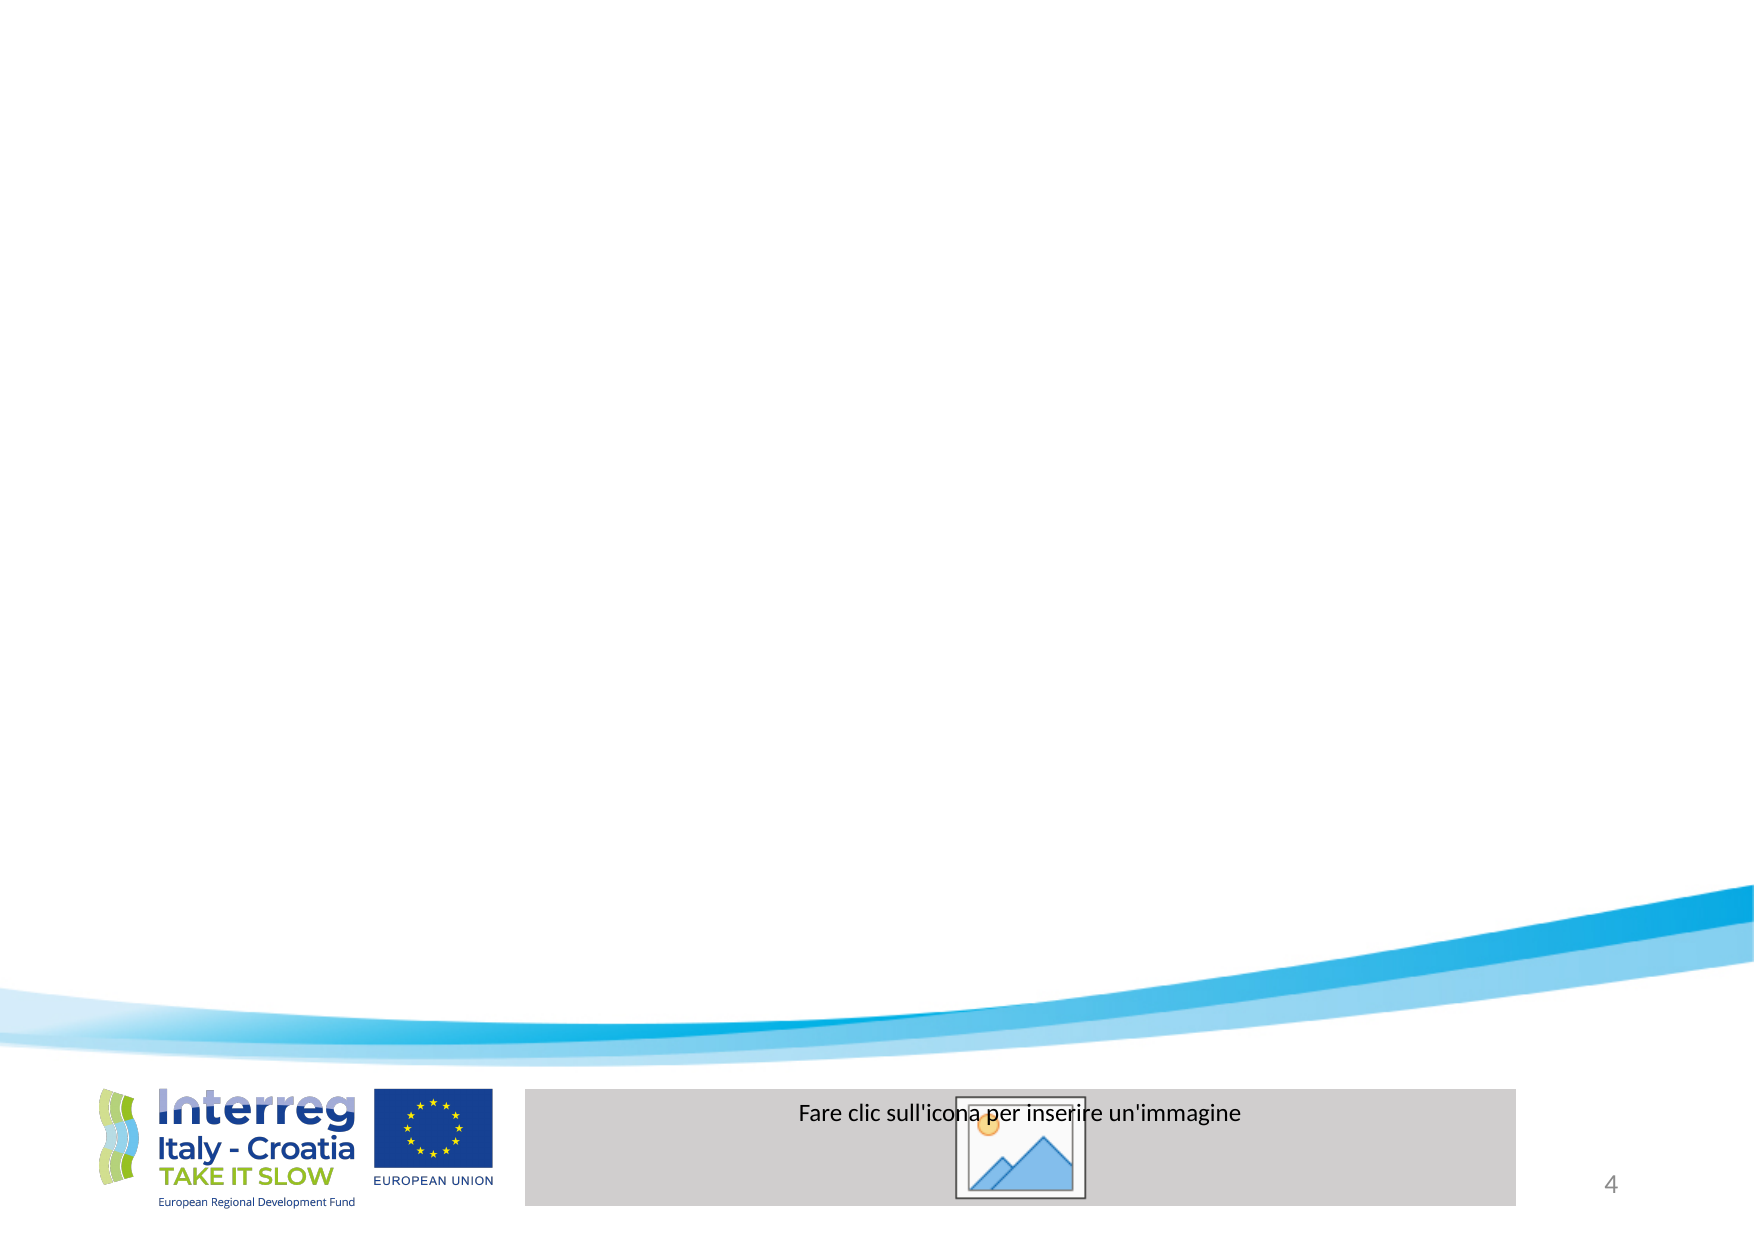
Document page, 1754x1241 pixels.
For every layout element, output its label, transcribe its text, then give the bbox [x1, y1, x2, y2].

slide_number 4 [1526, 1149, 1634, 1216]
picture [0, 884, 1754, 1219]
